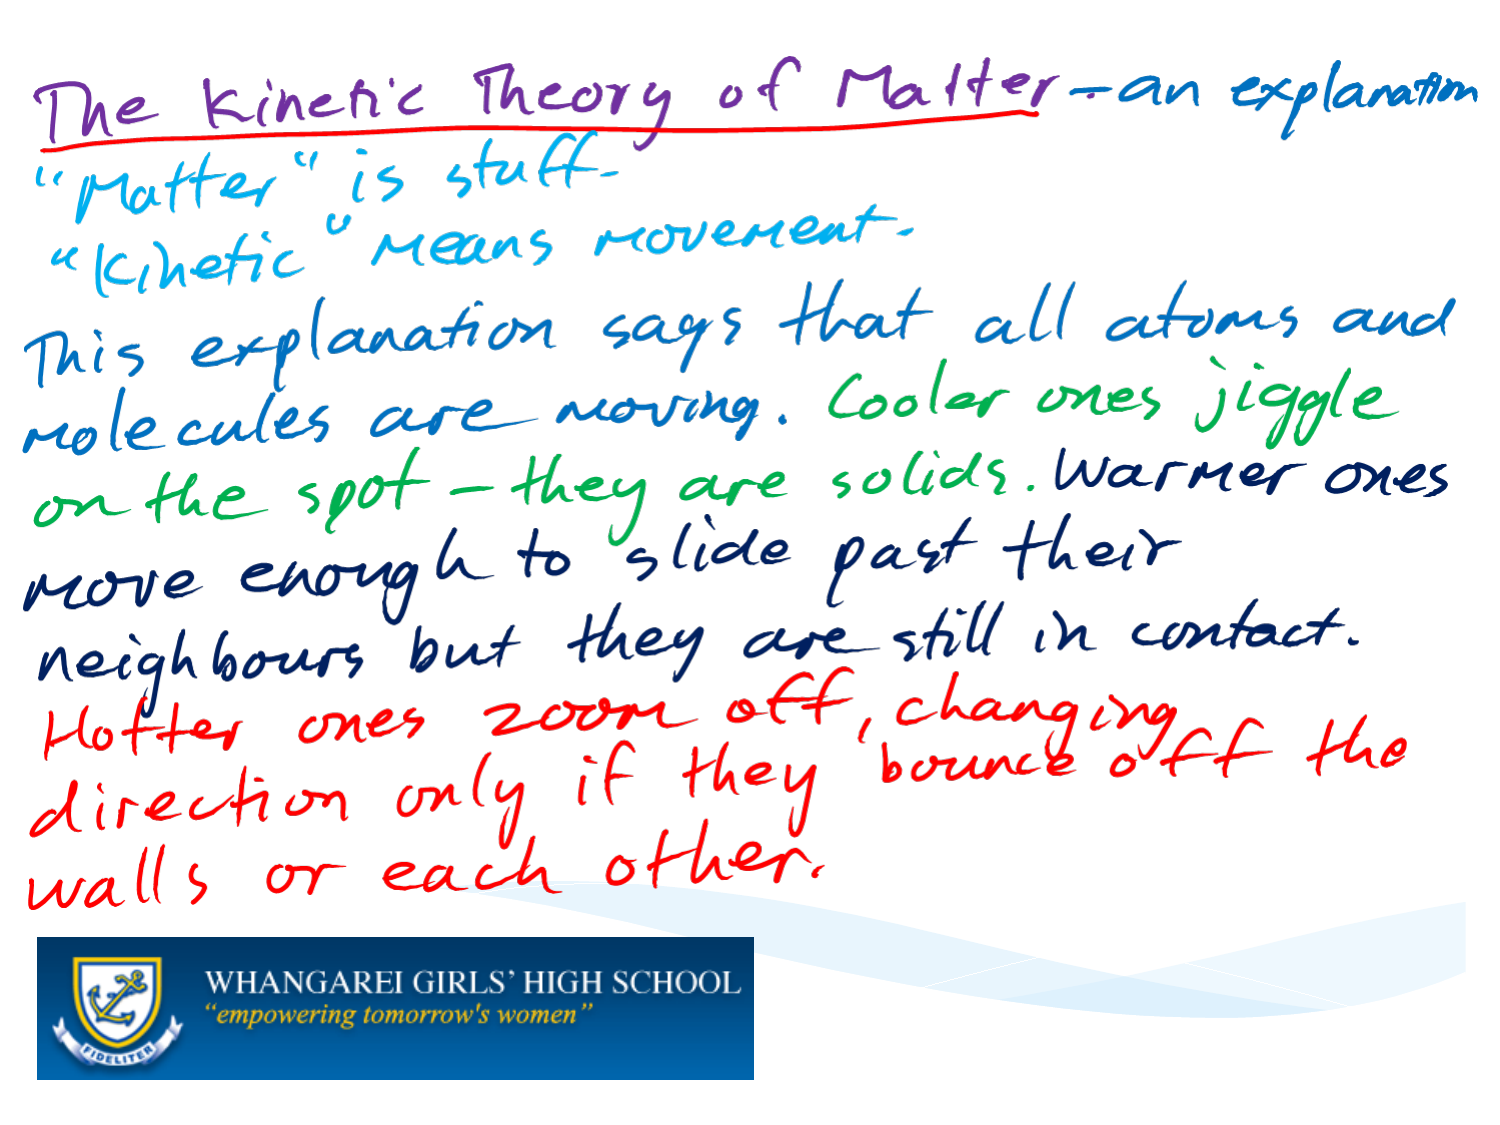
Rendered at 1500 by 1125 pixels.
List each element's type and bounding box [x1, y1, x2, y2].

picture [15, 49, 1485, 916]
picture [37, 937, 754, 1080]
